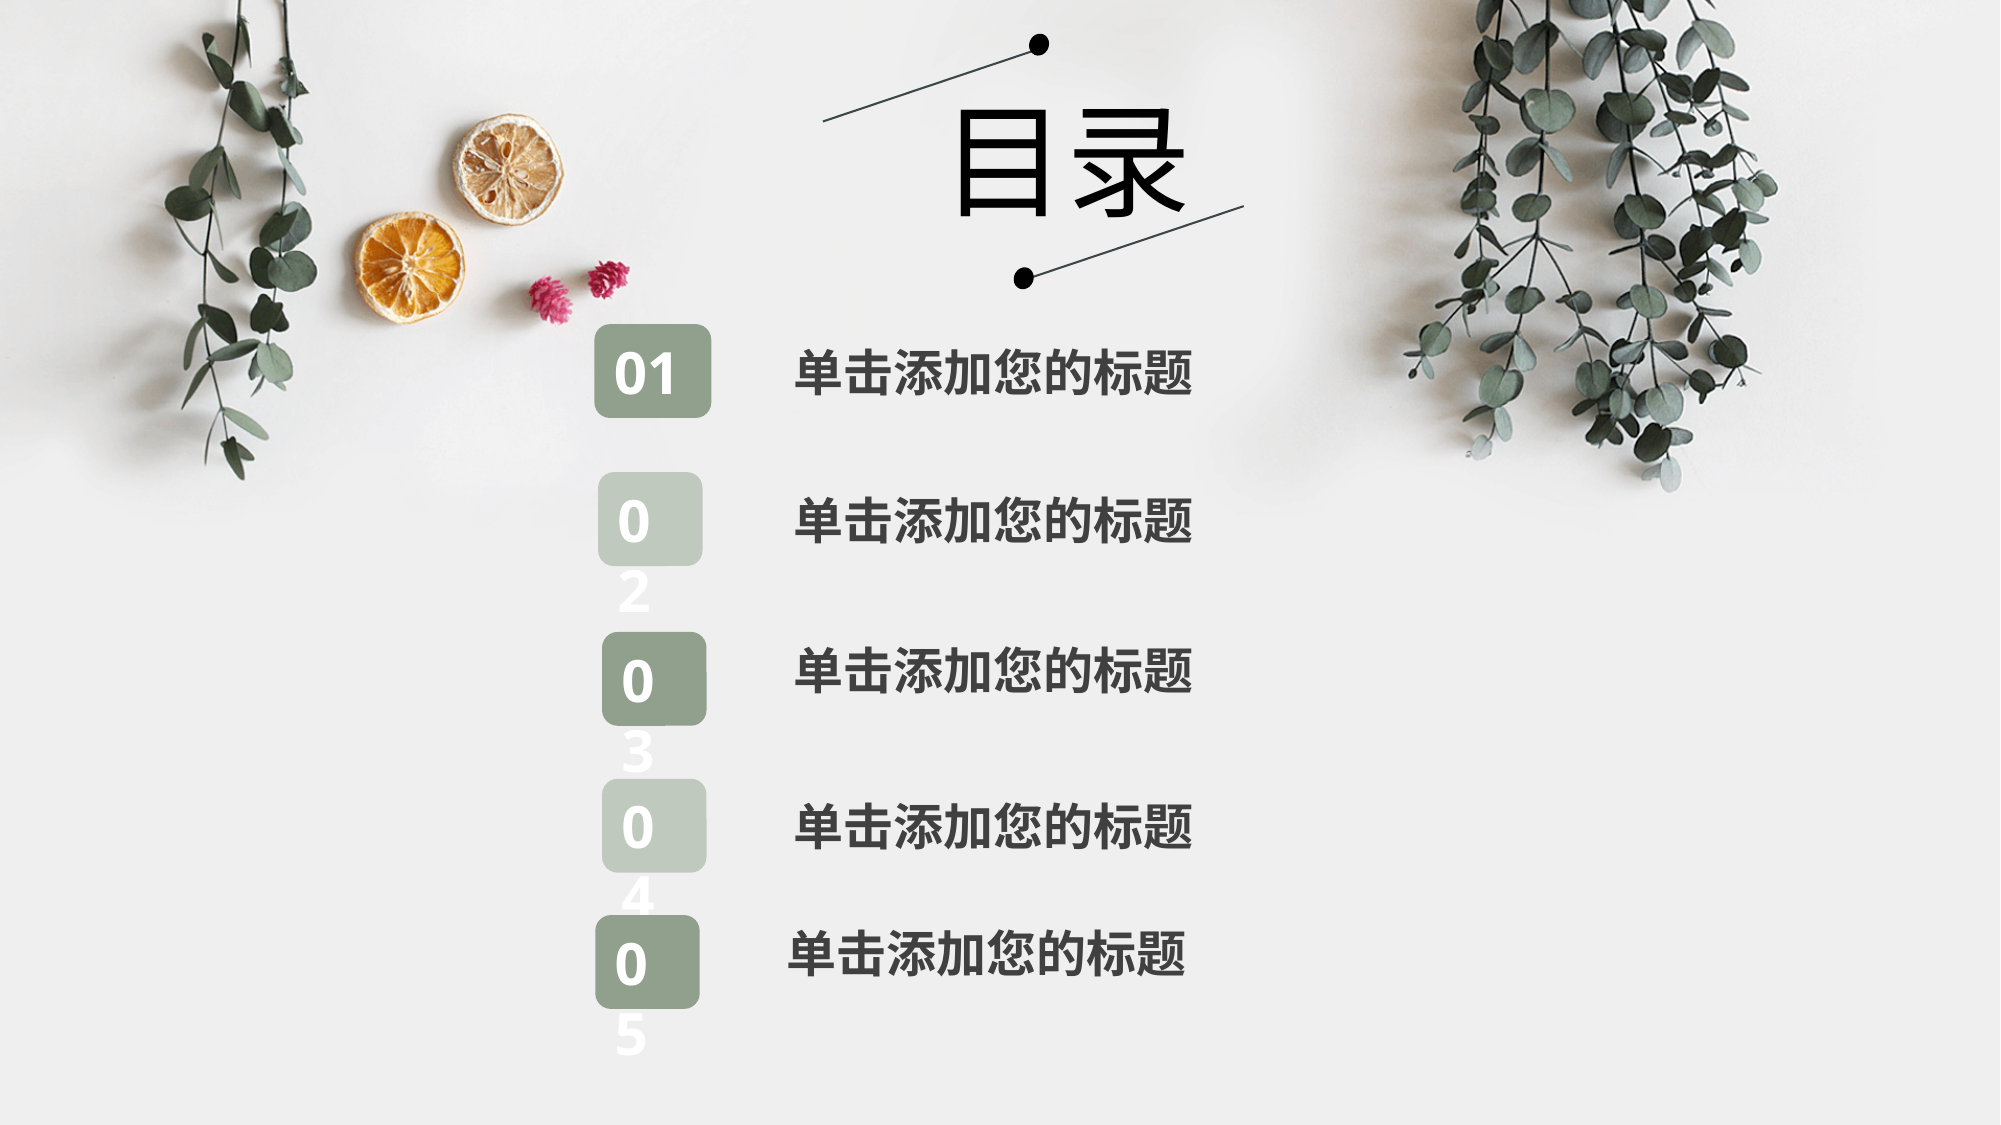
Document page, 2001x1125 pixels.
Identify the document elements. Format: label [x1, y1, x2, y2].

picture [0, 0, 2000, 1125]
text_box [848, 0, 1257, 328]
